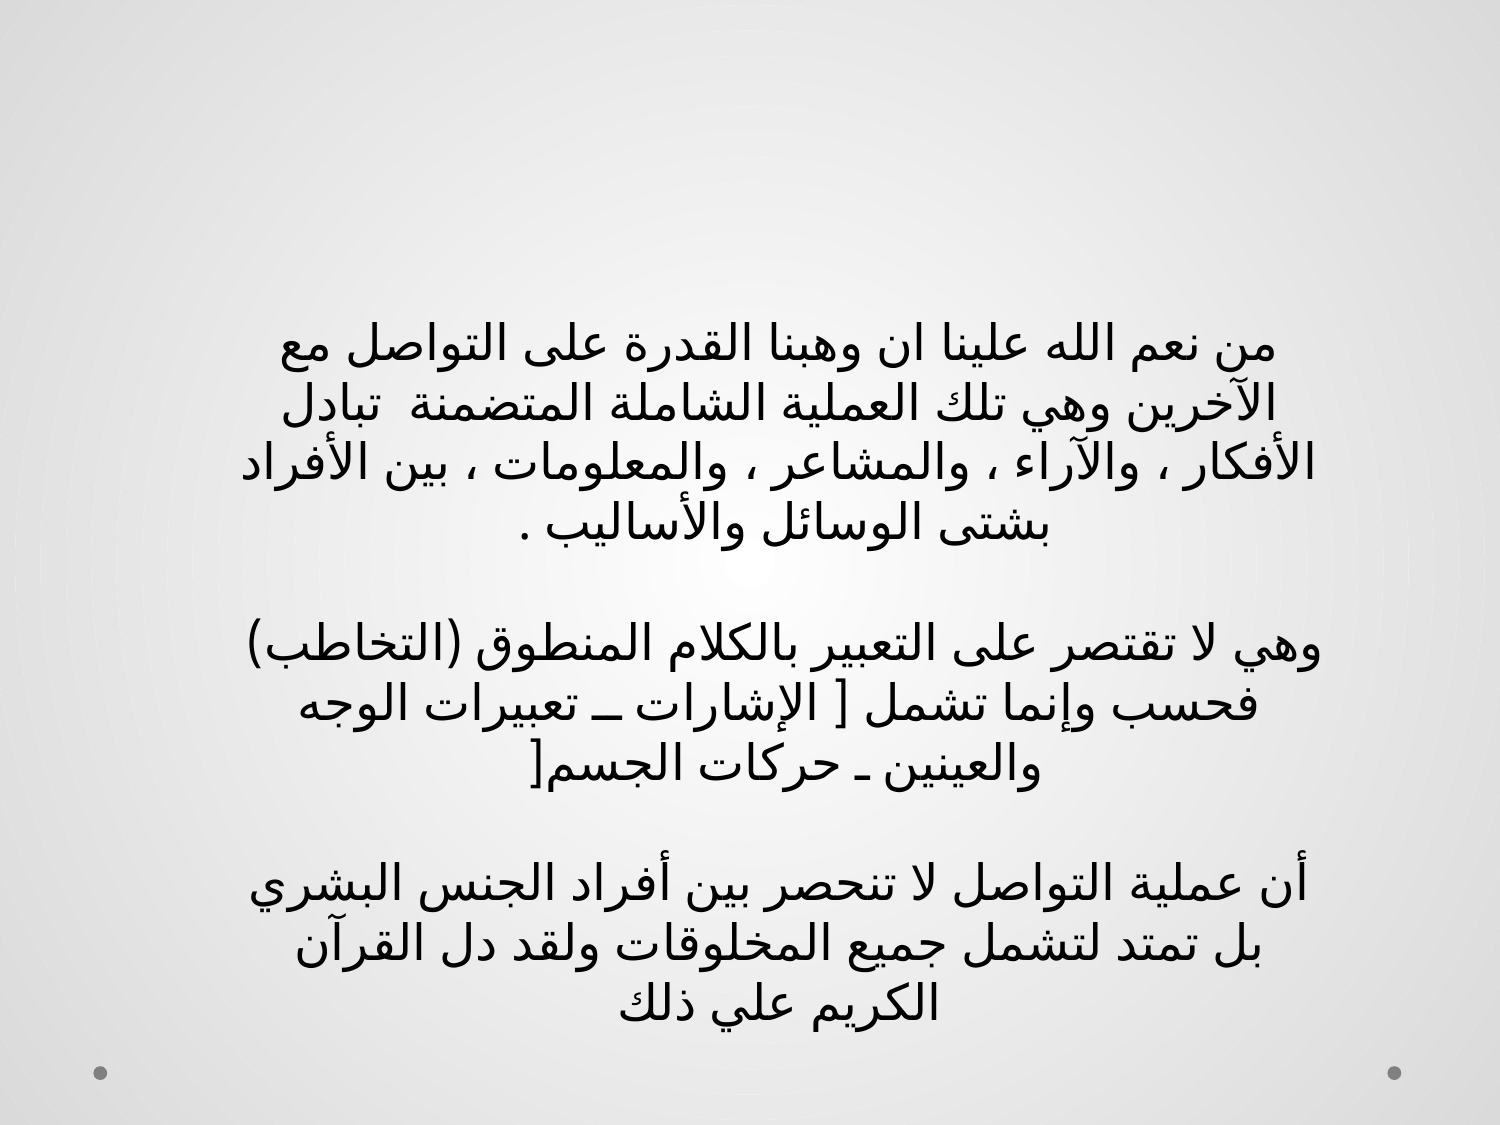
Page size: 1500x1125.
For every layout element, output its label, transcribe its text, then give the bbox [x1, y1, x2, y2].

text_box من نعم الله علينا ان وهبنا القدرة على التواصل مع الآخرين وهي تلك العملية الشاملة المتضمنة تبادل الأفكار ، والآراء ، والمشاعر ، والمعلومات ، بين الأفراد بشتى الوسائل والأساليب . وهي لا تقتصر على التعبير بالكلام المنطوق (التخاطب) فحسب وإنما تشمل [ الإشارات ــ تعبيرات الوجه والعينين ـ حركات الجسم[ أن عملية التواصل لا تنحصر بين أفراد الجنس البشري بل تمتد لتشمل جميع المخلوقات ولقد دل القرآن الكريم علي ذلك [218, 302, 1341, 1125]
